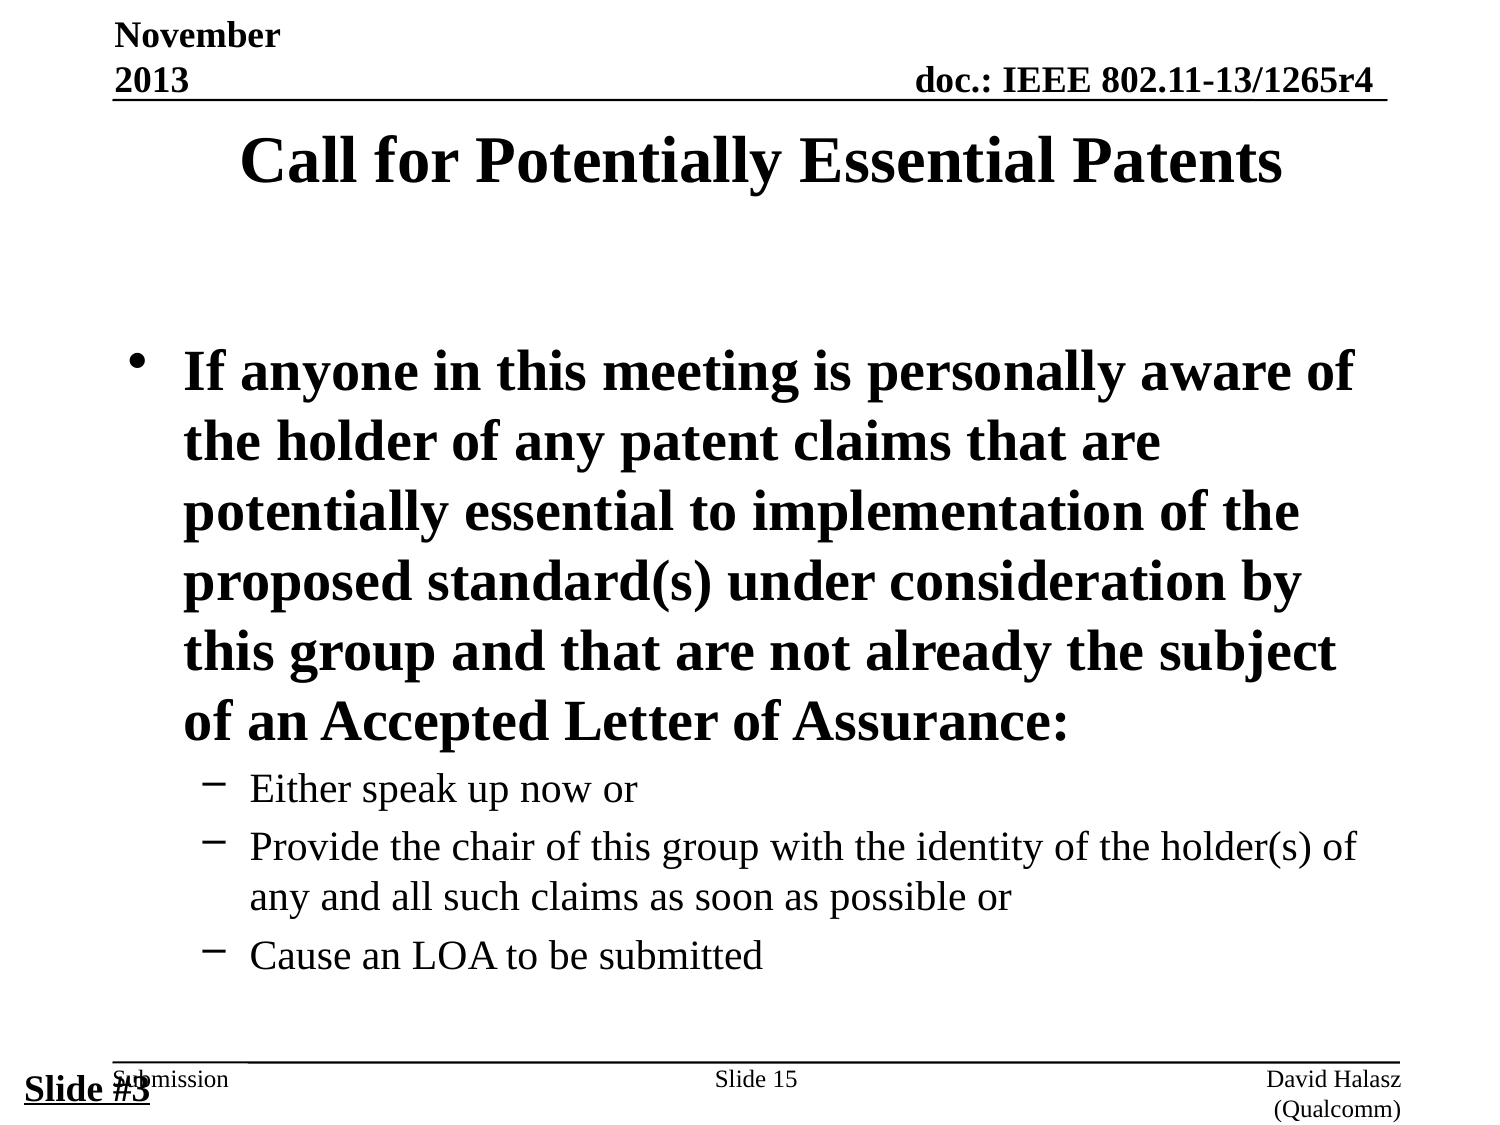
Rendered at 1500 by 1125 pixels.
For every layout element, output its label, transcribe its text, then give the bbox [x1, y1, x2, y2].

list If anyone in this meeting is personally aware of the holder of any patent claims that are potentially essential to implementation of the proposed standard(s) under consideration by this group and that are not already the subject of an Accepted Letter of Assurance: Either speak up now or Provide the chair of this group with the identity of the holder(s) of any and all such claims as soon as possible or Cause an LOA to be submitted [112, 324, 1388, 1001]
slide_number Slide 15 [712, 1061, 800, 1093]
title Call for Potentially Essential Patents [49, 62, 1476, 251]
text_box Slide #3 [9, 1056, 166, 1116]
footer David Halasz (Qualcomm) [1264, 1061, 1402, 1093]
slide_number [114, 54, 333, 101]
